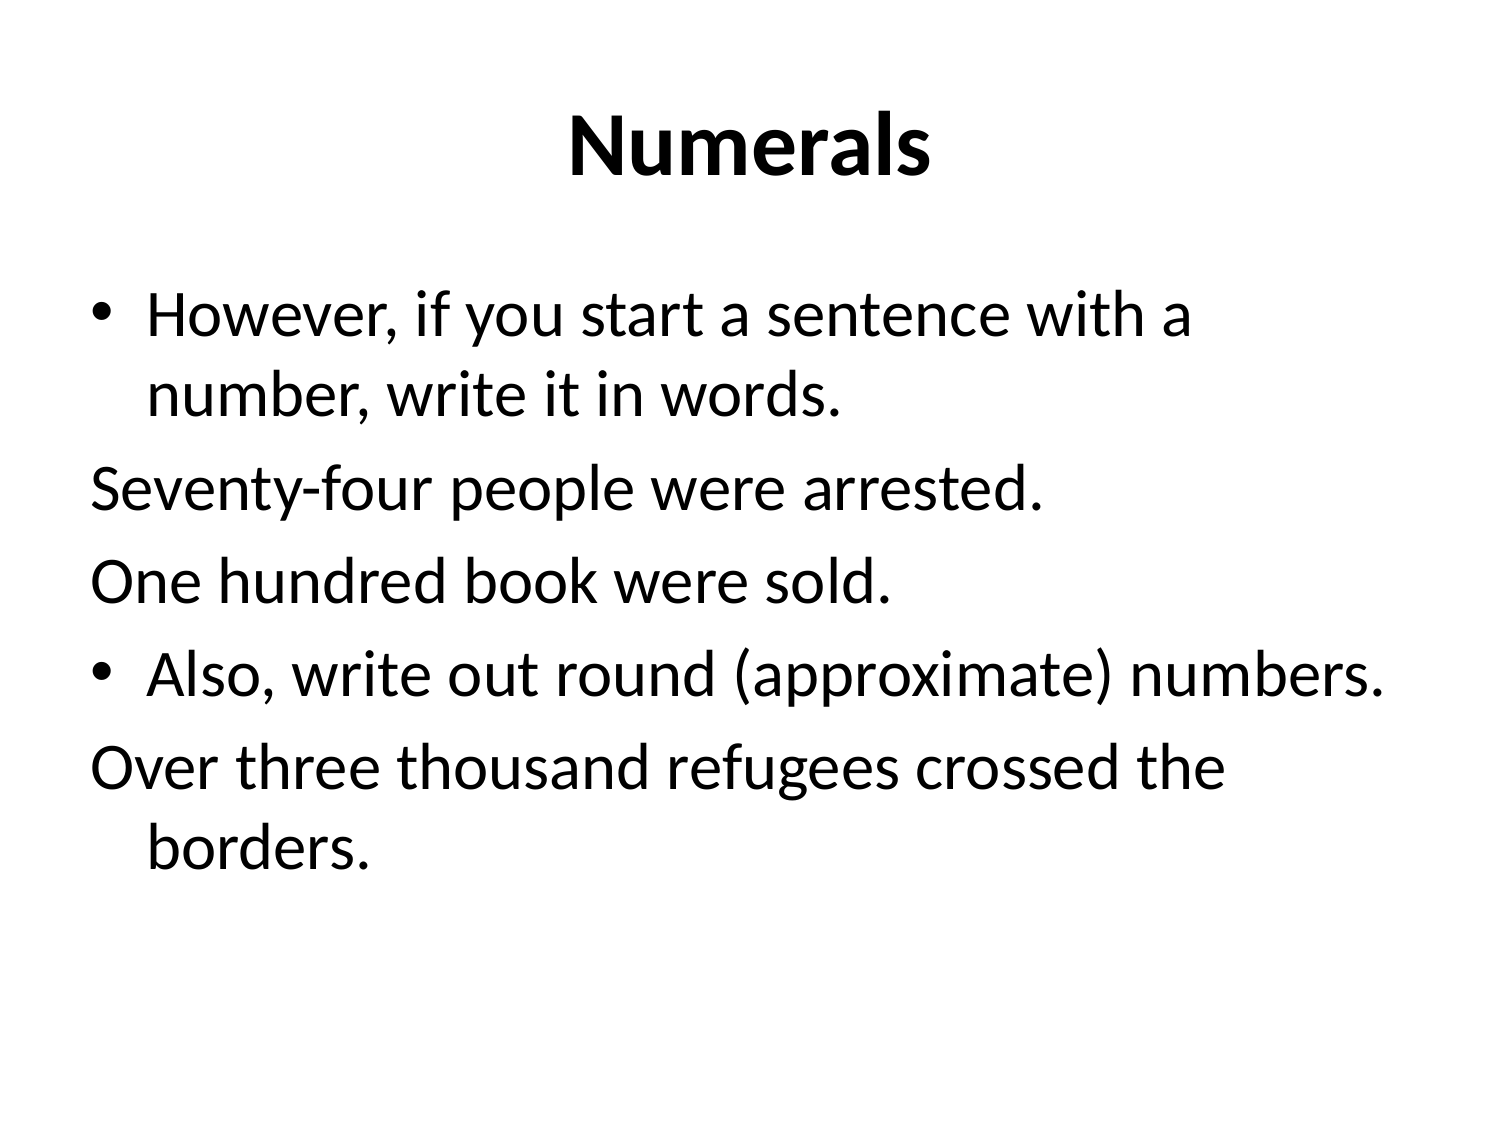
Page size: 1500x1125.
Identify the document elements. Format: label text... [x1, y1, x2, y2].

title Numerals [75, 45, 1425, 233]
list However, if you start a sentence with a number, write it in words. Seventy-four people were arrested. One hundred book were sold. Also, write out round (approximate) numbers. Over three thousand refugees crossed the borders. [75, 262, 1425, 1005]
